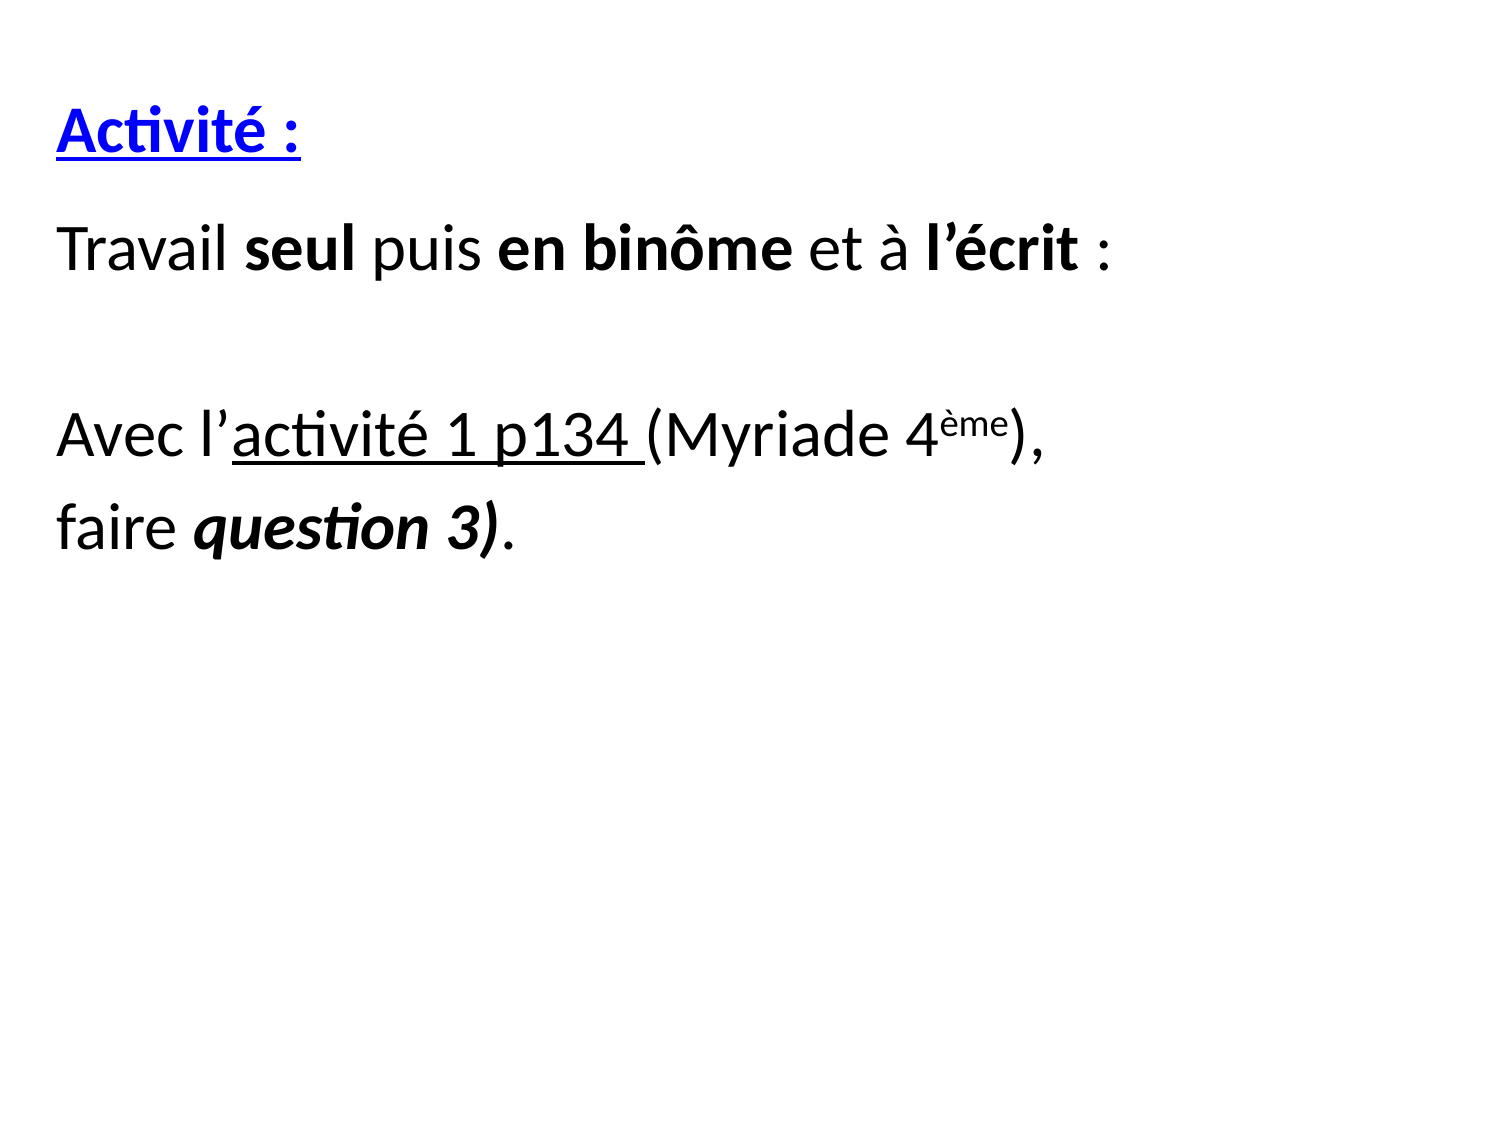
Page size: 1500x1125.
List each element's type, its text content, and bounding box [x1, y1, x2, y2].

list Activité : Travail seul puis en binôme et à l’écrit : Avec l’activité 1 p134 (Myriade 4ème), faire question 3). [41, 54, 1500, 1071]
